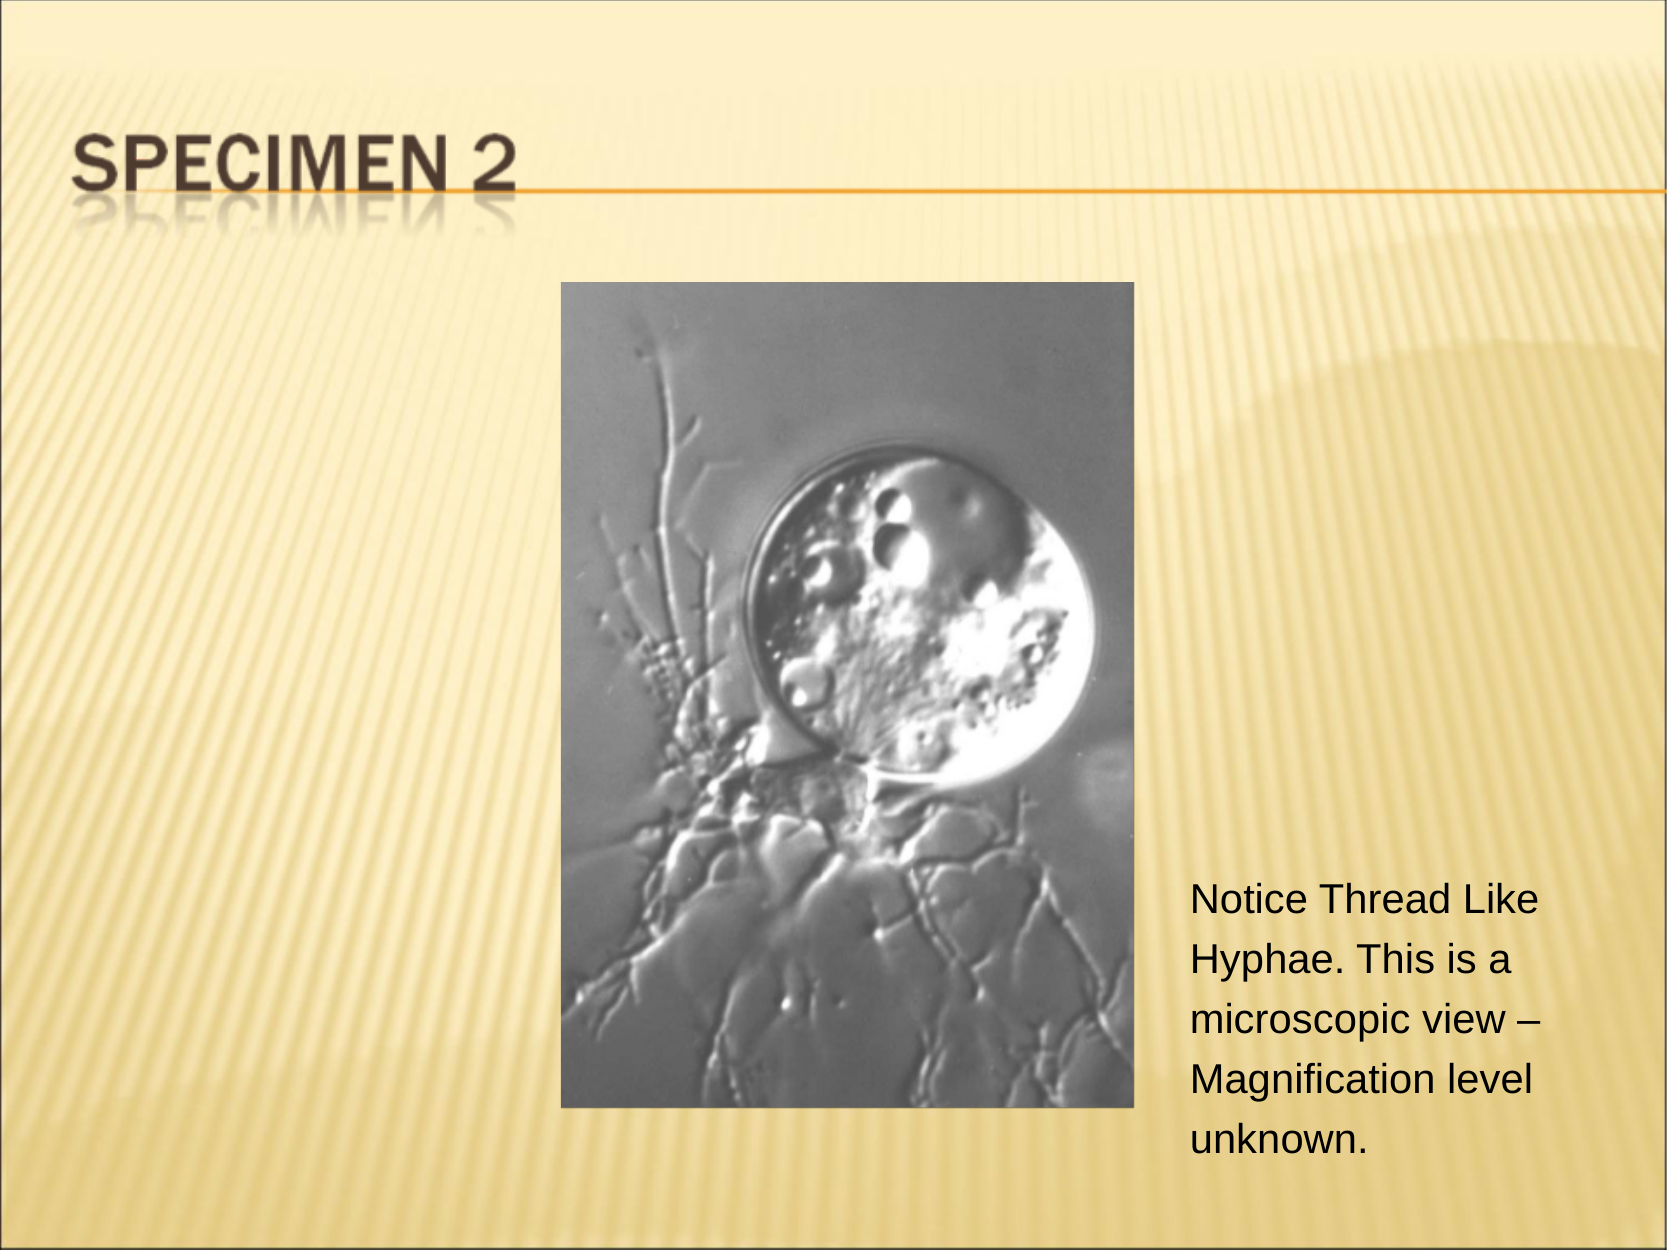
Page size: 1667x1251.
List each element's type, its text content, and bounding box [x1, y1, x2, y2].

text_box Notice Thread Like Hyphae. This is a microscopic view – Magnification level unknown. [1183, 855, 1607, 1121]
text_box [560, 282, 1136, 1110]
picture [0, 0, 1667, 1250]
text_box [17, 81, 1641, 294]
